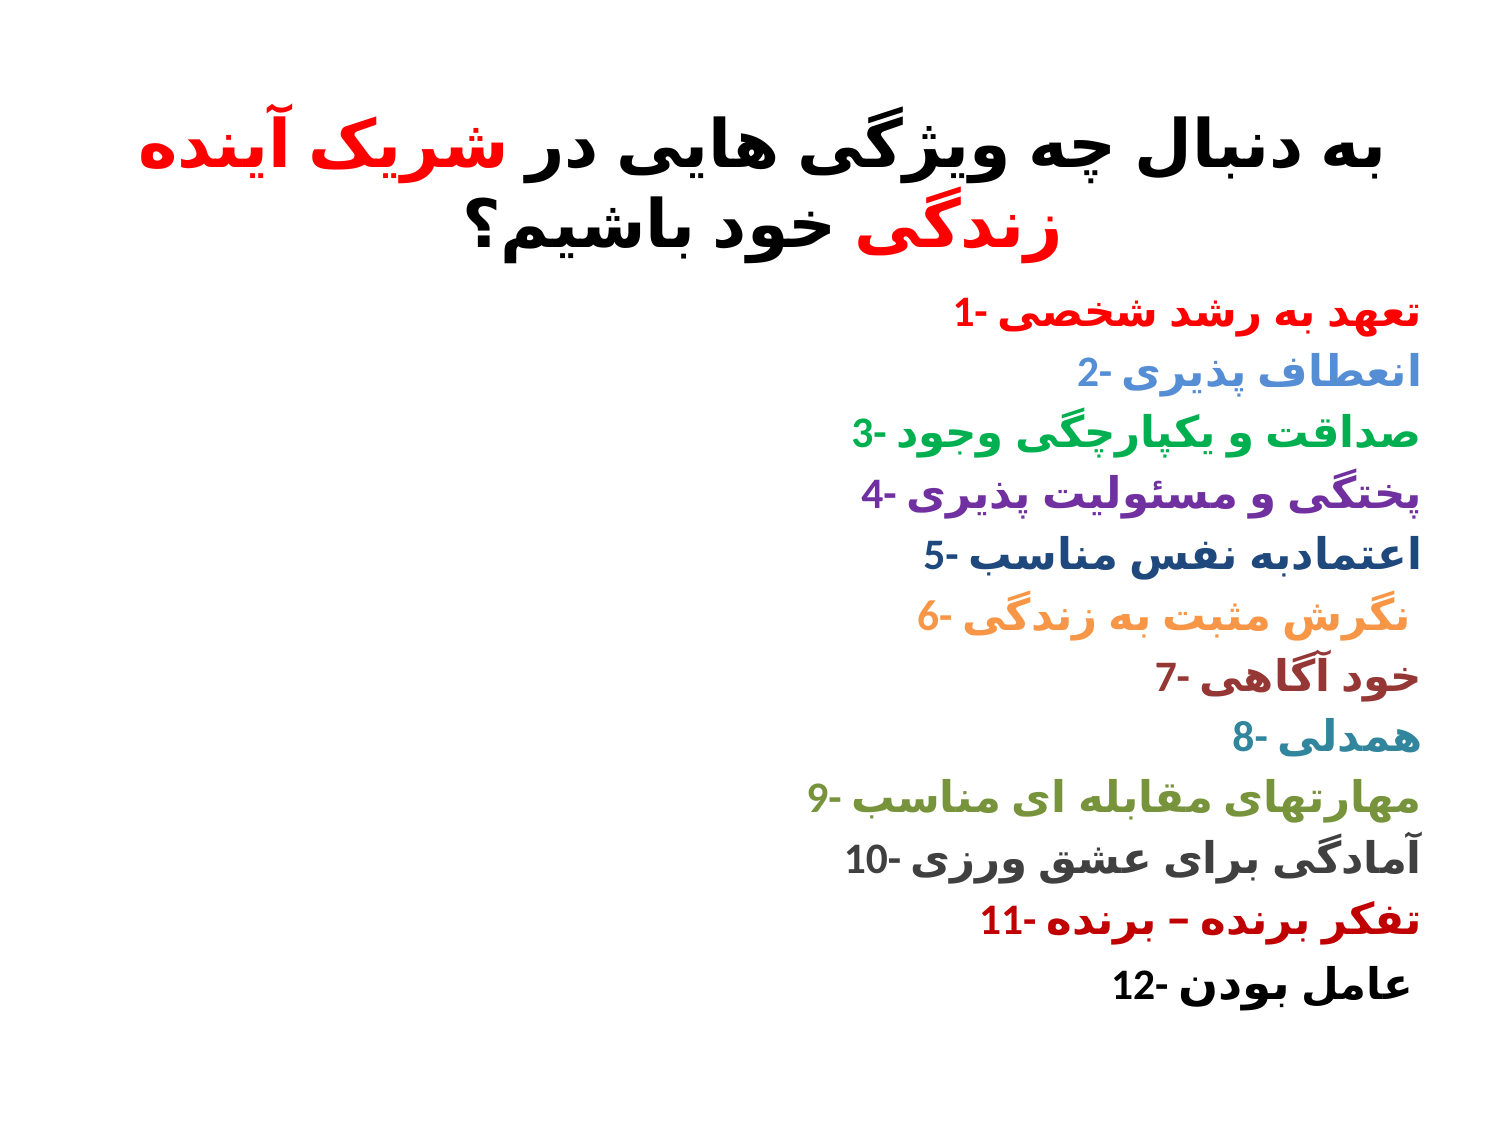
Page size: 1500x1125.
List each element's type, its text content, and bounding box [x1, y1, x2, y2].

title به دنبال چه ویژگی هایی در شریک آینده زندگی خود باشیم؟ [87, 87, 1438, 275]
list 1- تعهد به رشد شخصی 2- انعطاف پذیری 3- صداقت و یکپارچگی وجود 4- پختگی و مسئولیت پذیری 5- اعتمادبه نفس مناسب 6- نگرش مثبت به زندگی 7- خود آگاهی 8- همدلی 9- مهارتهای مقابله ای مناسب 10- آمادگی برای عشق ورزی 11- تفکر برنده – برنده 12- عامل بودن [87, 275, 1438, 1018]
